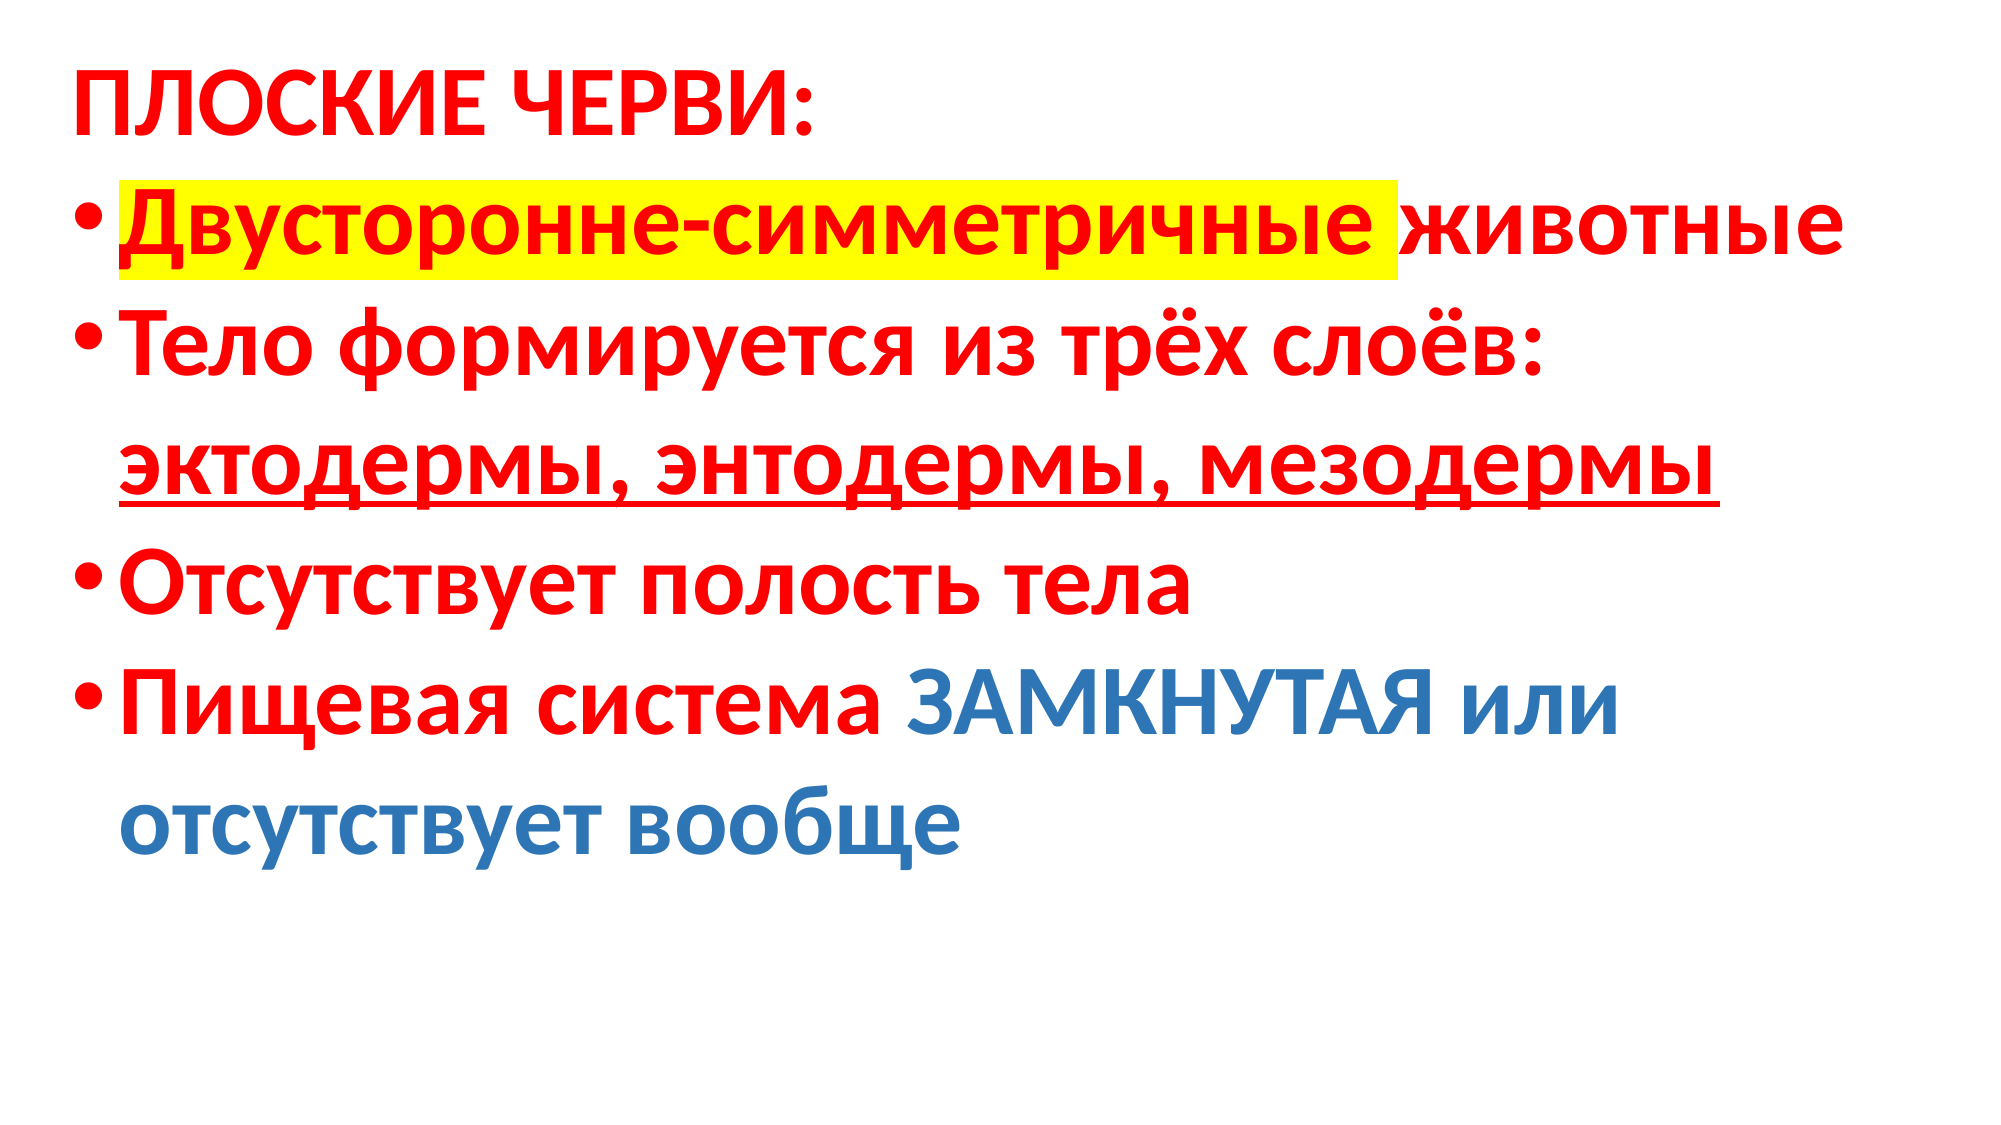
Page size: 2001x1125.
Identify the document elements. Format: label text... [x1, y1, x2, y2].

text_box ПЛОСКИЕ ЧЕРВИ: Двусторонне-симметричные животные Тело формируется из трёх слоёв: эктодермы, энтодермы, мезодермы Отсутствует полость тела Пищевая система ЗАМКНУТАЯ или отсутствует вообще [56, 27, 1884, 882]
